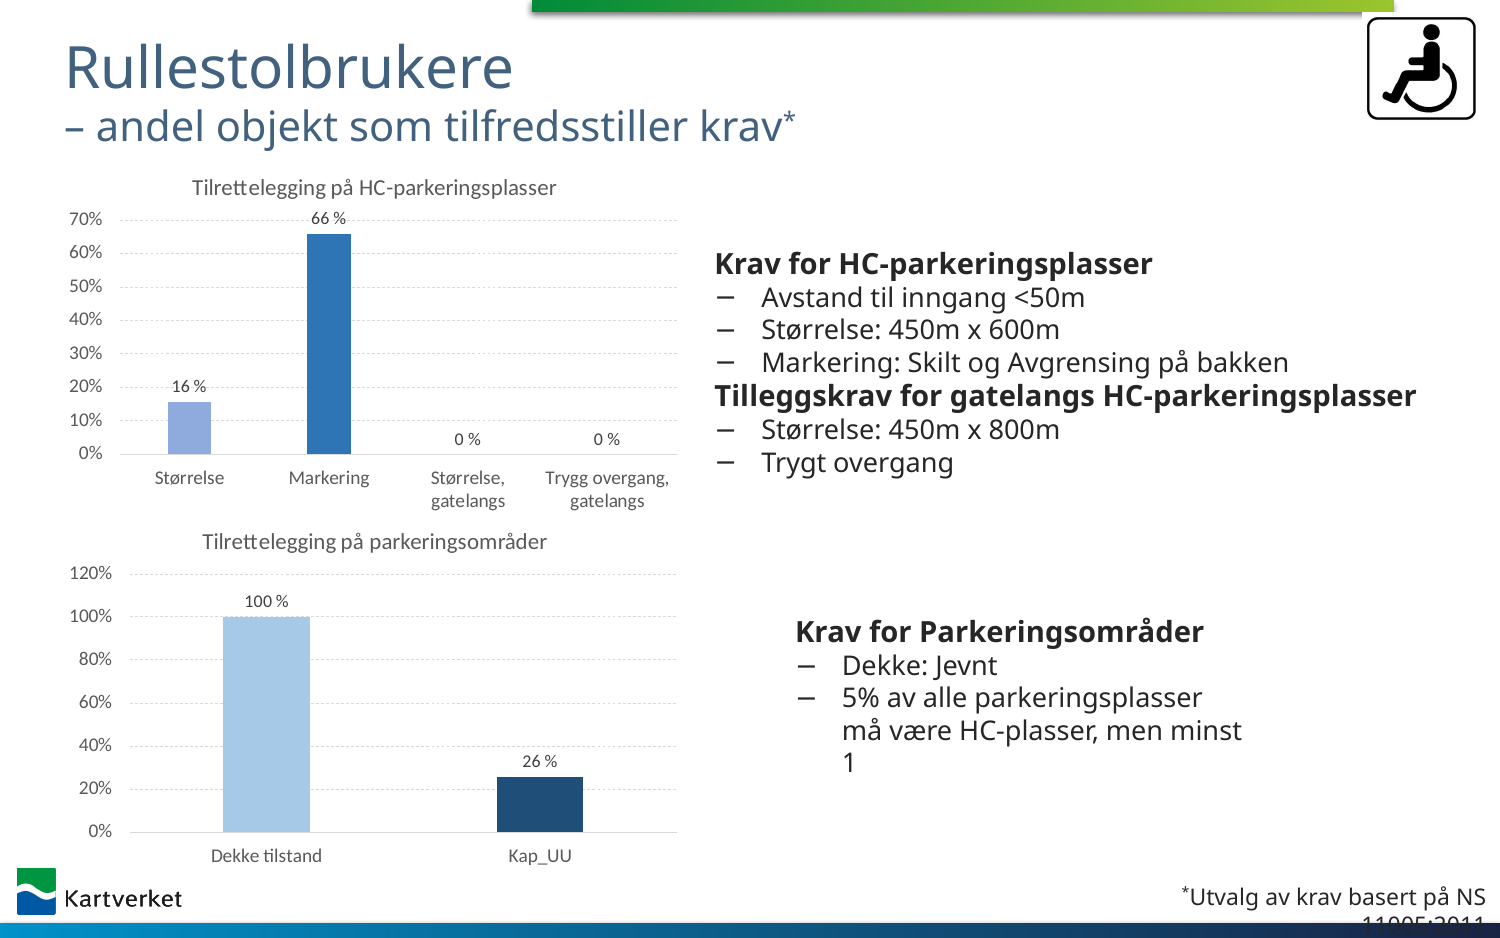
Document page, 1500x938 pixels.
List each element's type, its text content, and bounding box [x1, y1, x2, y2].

text_box Rullestolbrukere – andel objekt som tilfredsstiller krav* [49, 25, 1431, 158]
picture [62, 520, 688, 874]
picture [62, 166, 688, 519]
text_box Krav for Parkeringsområder Dekke: Jevnt 5% av alle parkeringsplasser må være HC-plasser, men minst 1 [780, 605, 1261, 786]
picture [1362, 12, 1481, 126]
text_box *Utvalg av krav basert på NS 11005:2011 [1068, 873, 1500, 938]
text_box Krav for HC-parkeringsplasser Avstand til inngang <50m Størrelse: 450m x 600m Markering: Skilt og Avgrensing på bakken Tilleggskrav for gatelangs HC-parkeringsplasser Størrelse: 450m x 800m Trygt overgang [699, 237, 1433, 485]
